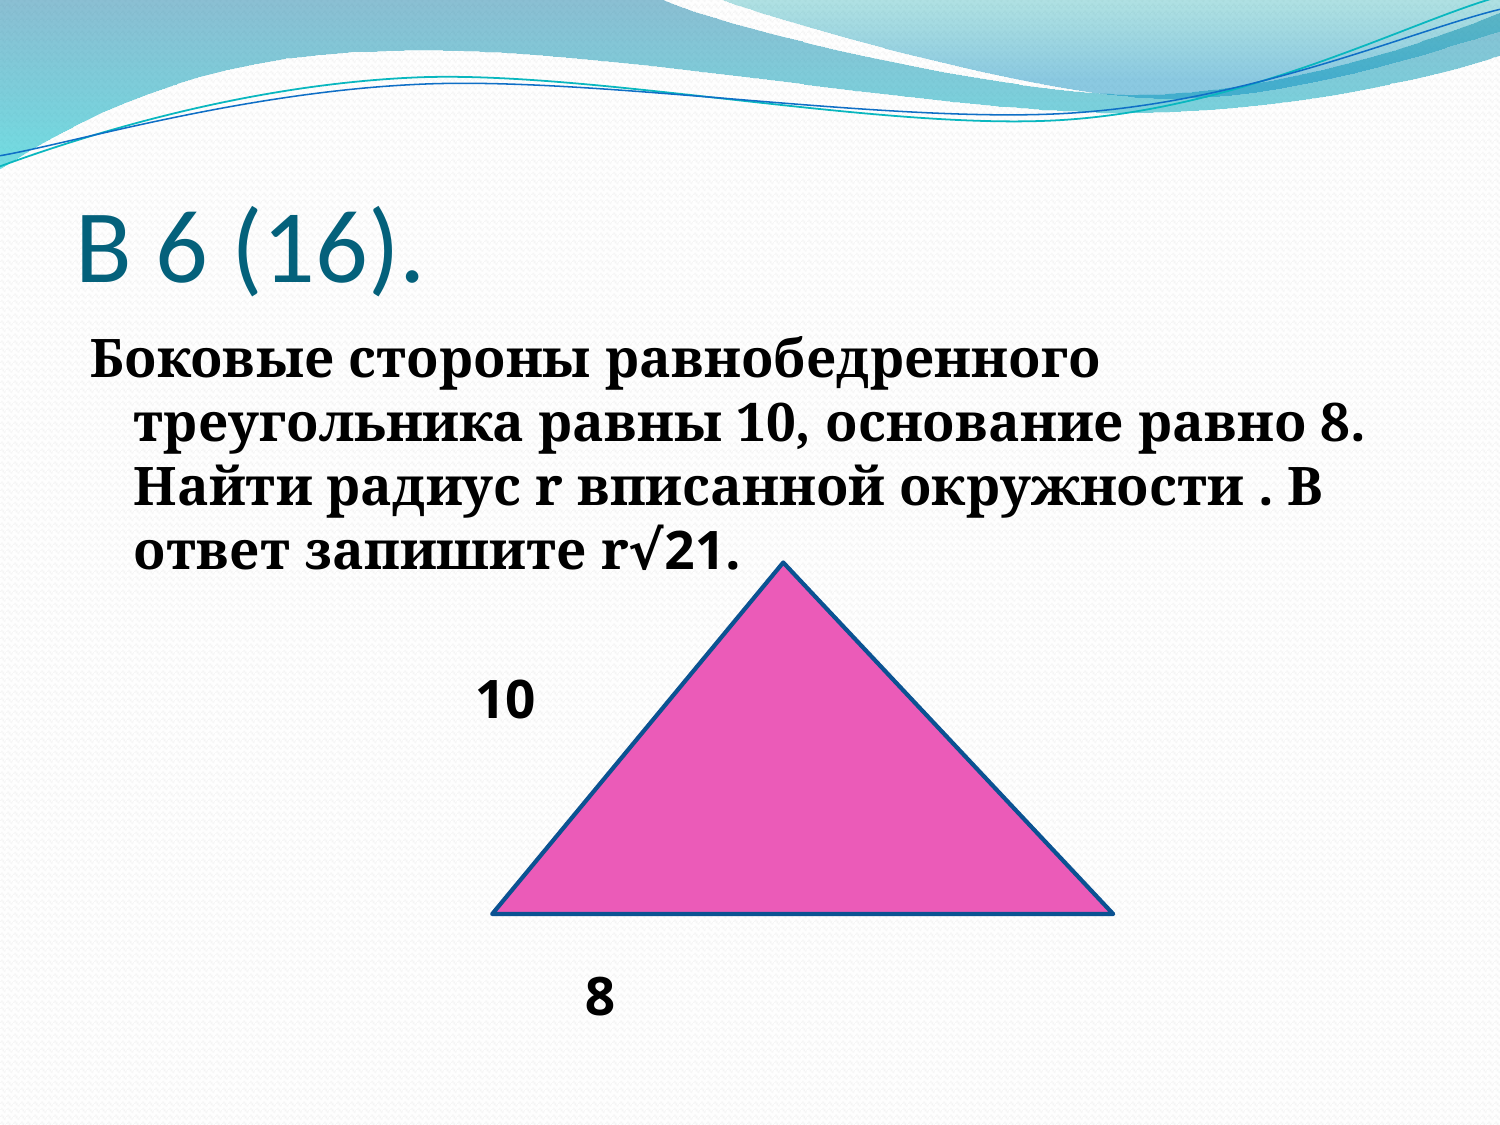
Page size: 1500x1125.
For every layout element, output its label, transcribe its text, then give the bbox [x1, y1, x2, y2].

list Боковые стороны равнобедренного треугольника равны 10, основание равно 8. Найти радиус r вписанной окружности . В ответ запишите r√21. 10 10 8 [75, 317, 1425, 1038]
text_box [490, 560, 1116, 917]
title В 6 (16). [75, 115, 1425, 303]
